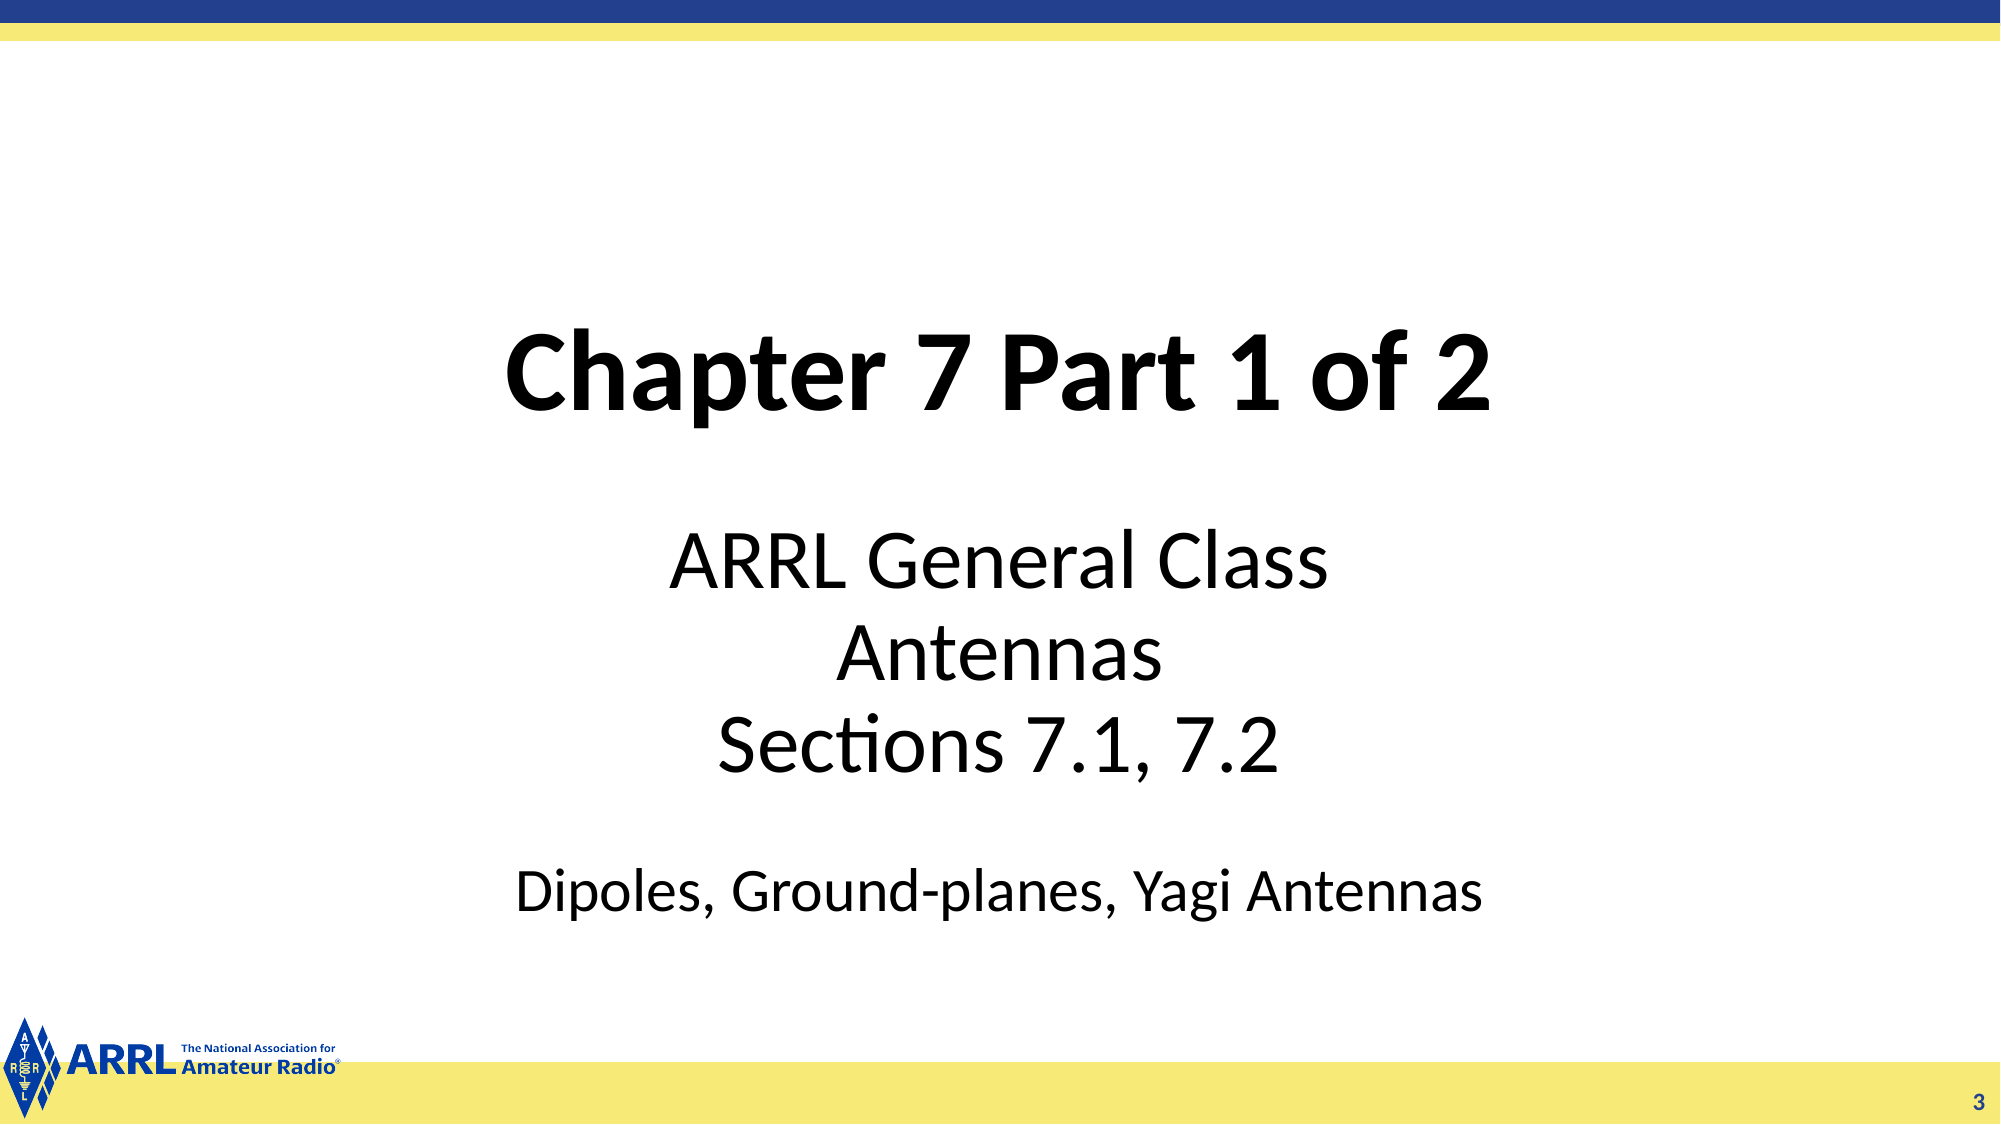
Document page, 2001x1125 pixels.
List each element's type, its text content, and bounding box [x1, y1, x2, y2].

picture [1, 1015, 342, 1121]
title Chapter 7 Part 1 of 2 ARRL General Class Antennas Sections 7.1, 7.2 Dipoles, Ground-planes, Yagi Antennas [99, 299, 1900, 1038]
